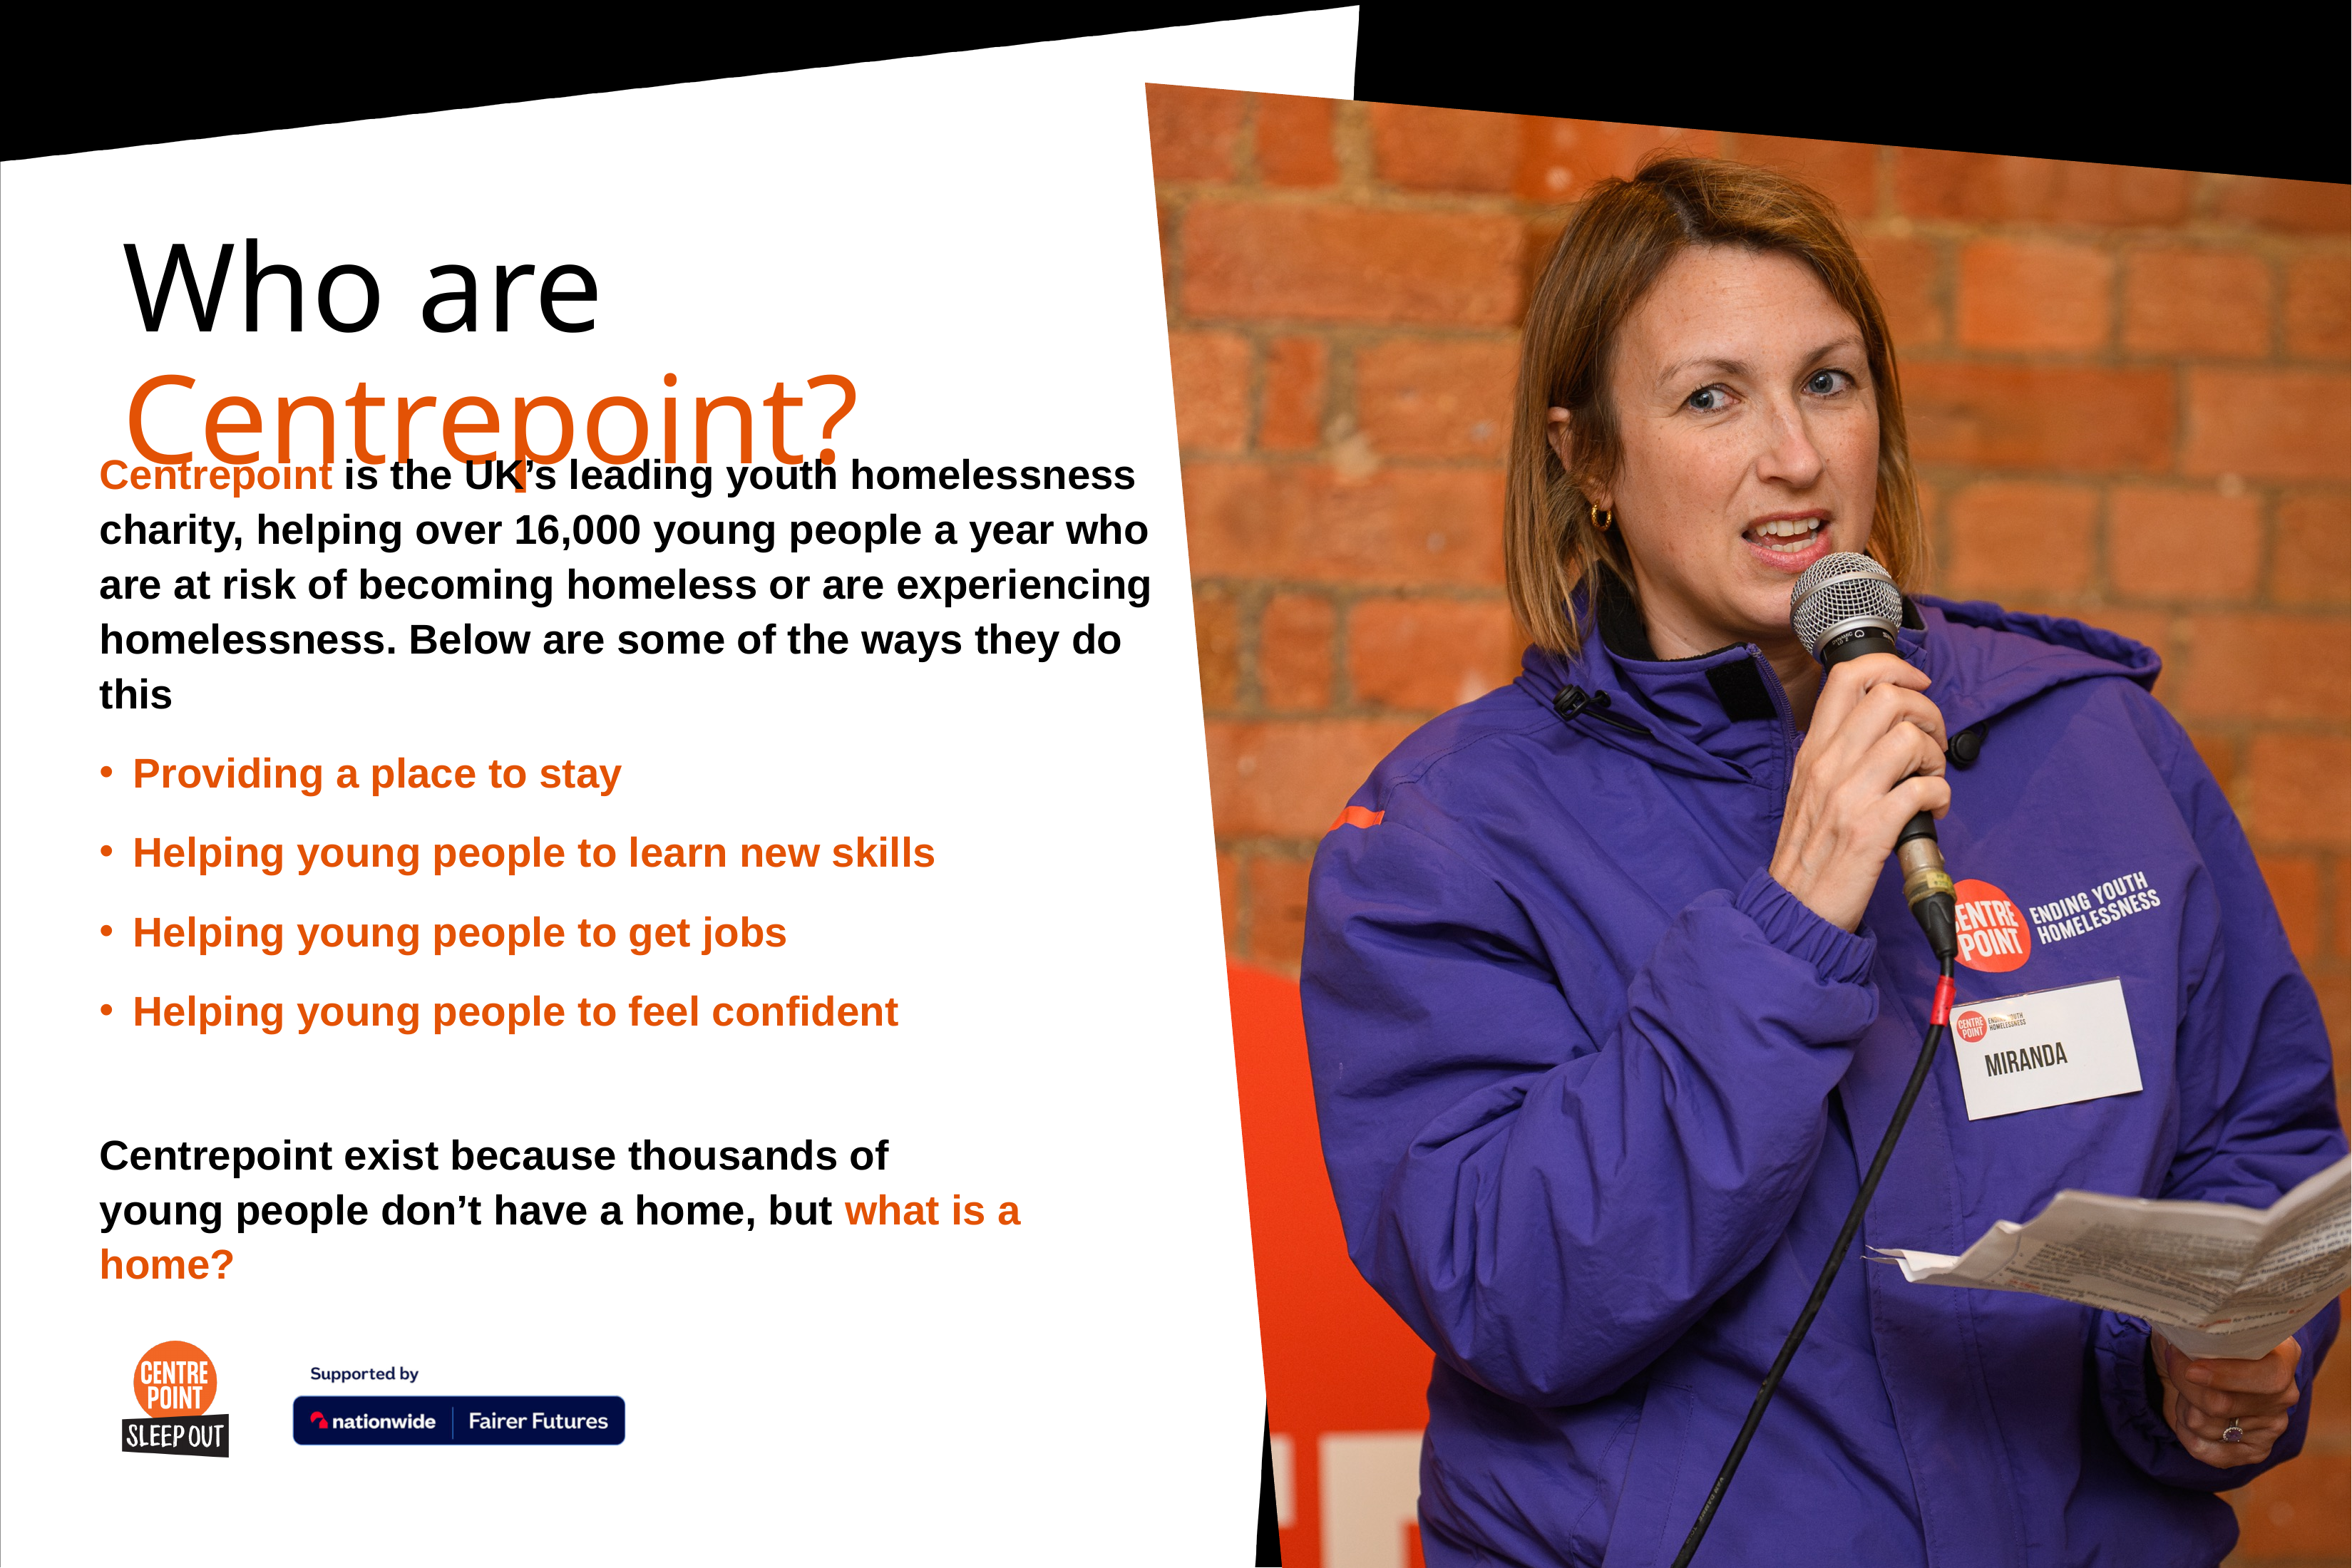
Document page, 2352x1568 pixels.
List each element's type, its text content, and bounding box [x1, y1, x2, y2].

text_box Centrepoint is the UK’s leading youth homelessness charity, helping over 16,000 young people a year who are at risk of becoming homeless or are experiencing homelessness. Below are some of the ways they do this Providing a place to stay Helping young people to learn new skills Helping young people to get jobs Helping young people to feel confident [88, 437, 1144, 741]
text_box Centrepoint exist because thousands of young people don’t have a home, but what is a home? [89, 1118, 1034, 1236]
picture [0, 5, 2352, 1568]
title Who are Centrepoint? [122, 225, 1133, 363]
